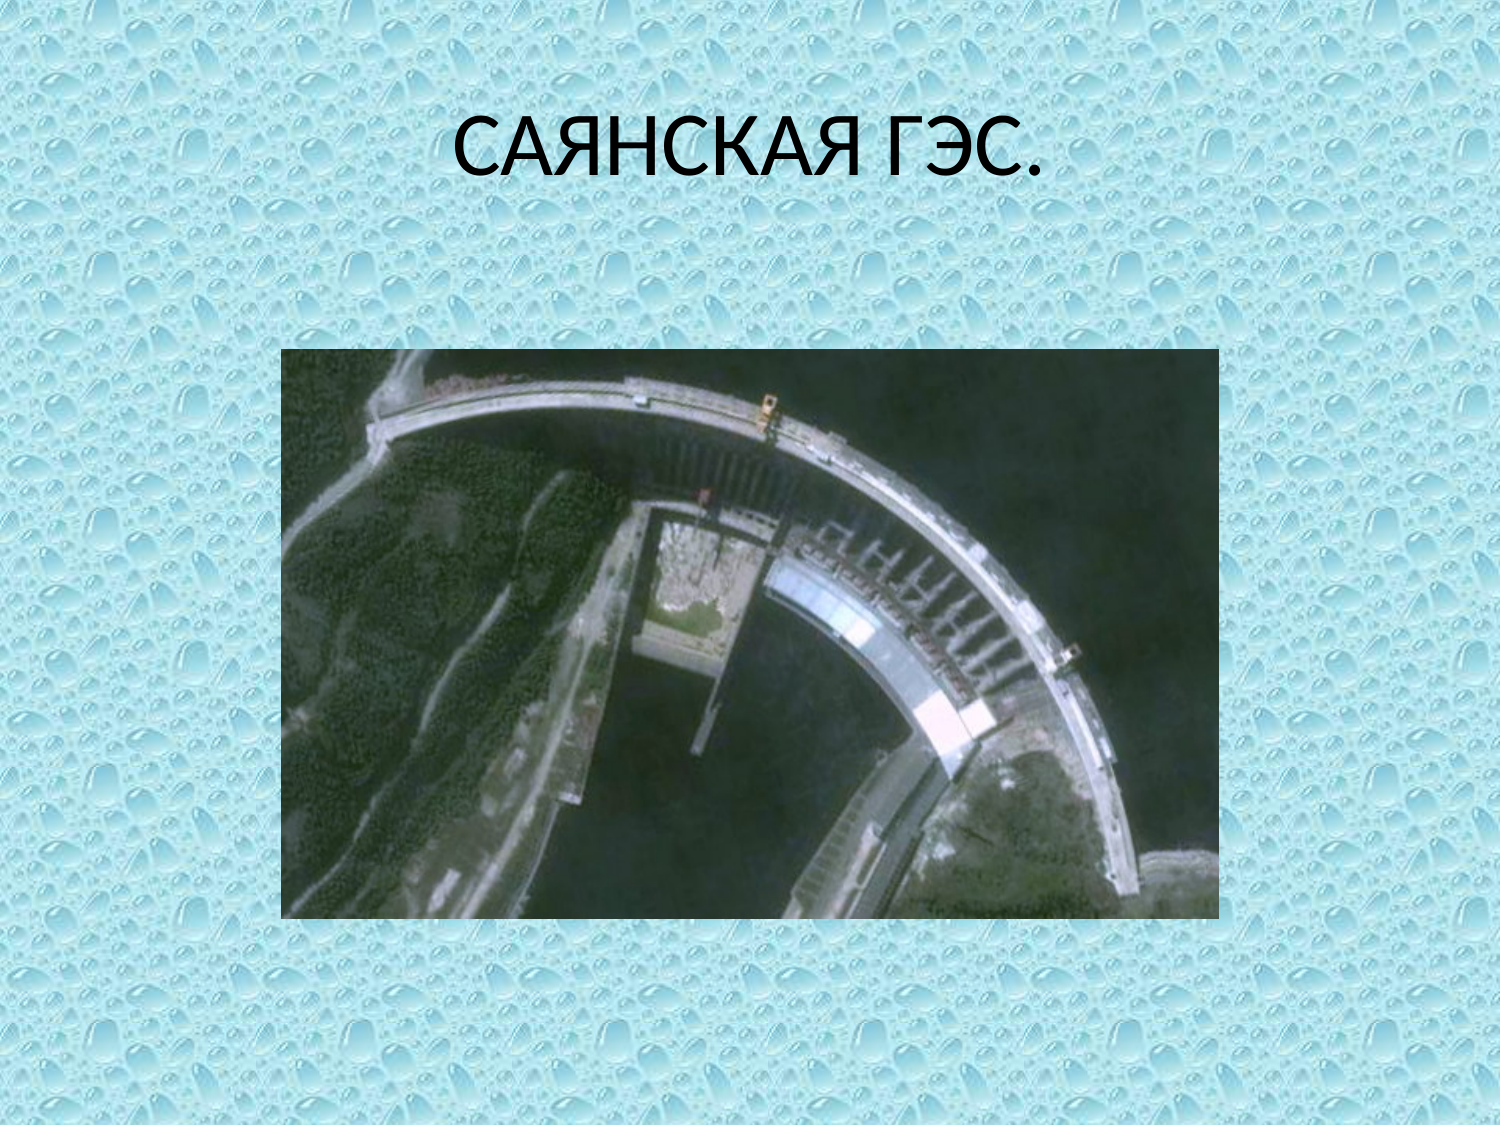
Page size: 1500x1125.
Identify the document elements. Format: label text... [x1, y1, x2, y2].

title САЯНСКАЯ ГЭС. [75, 45, 1425, 233]
picture [0, 0, 1500, 1125]
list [281, 349, 1219, 919]
